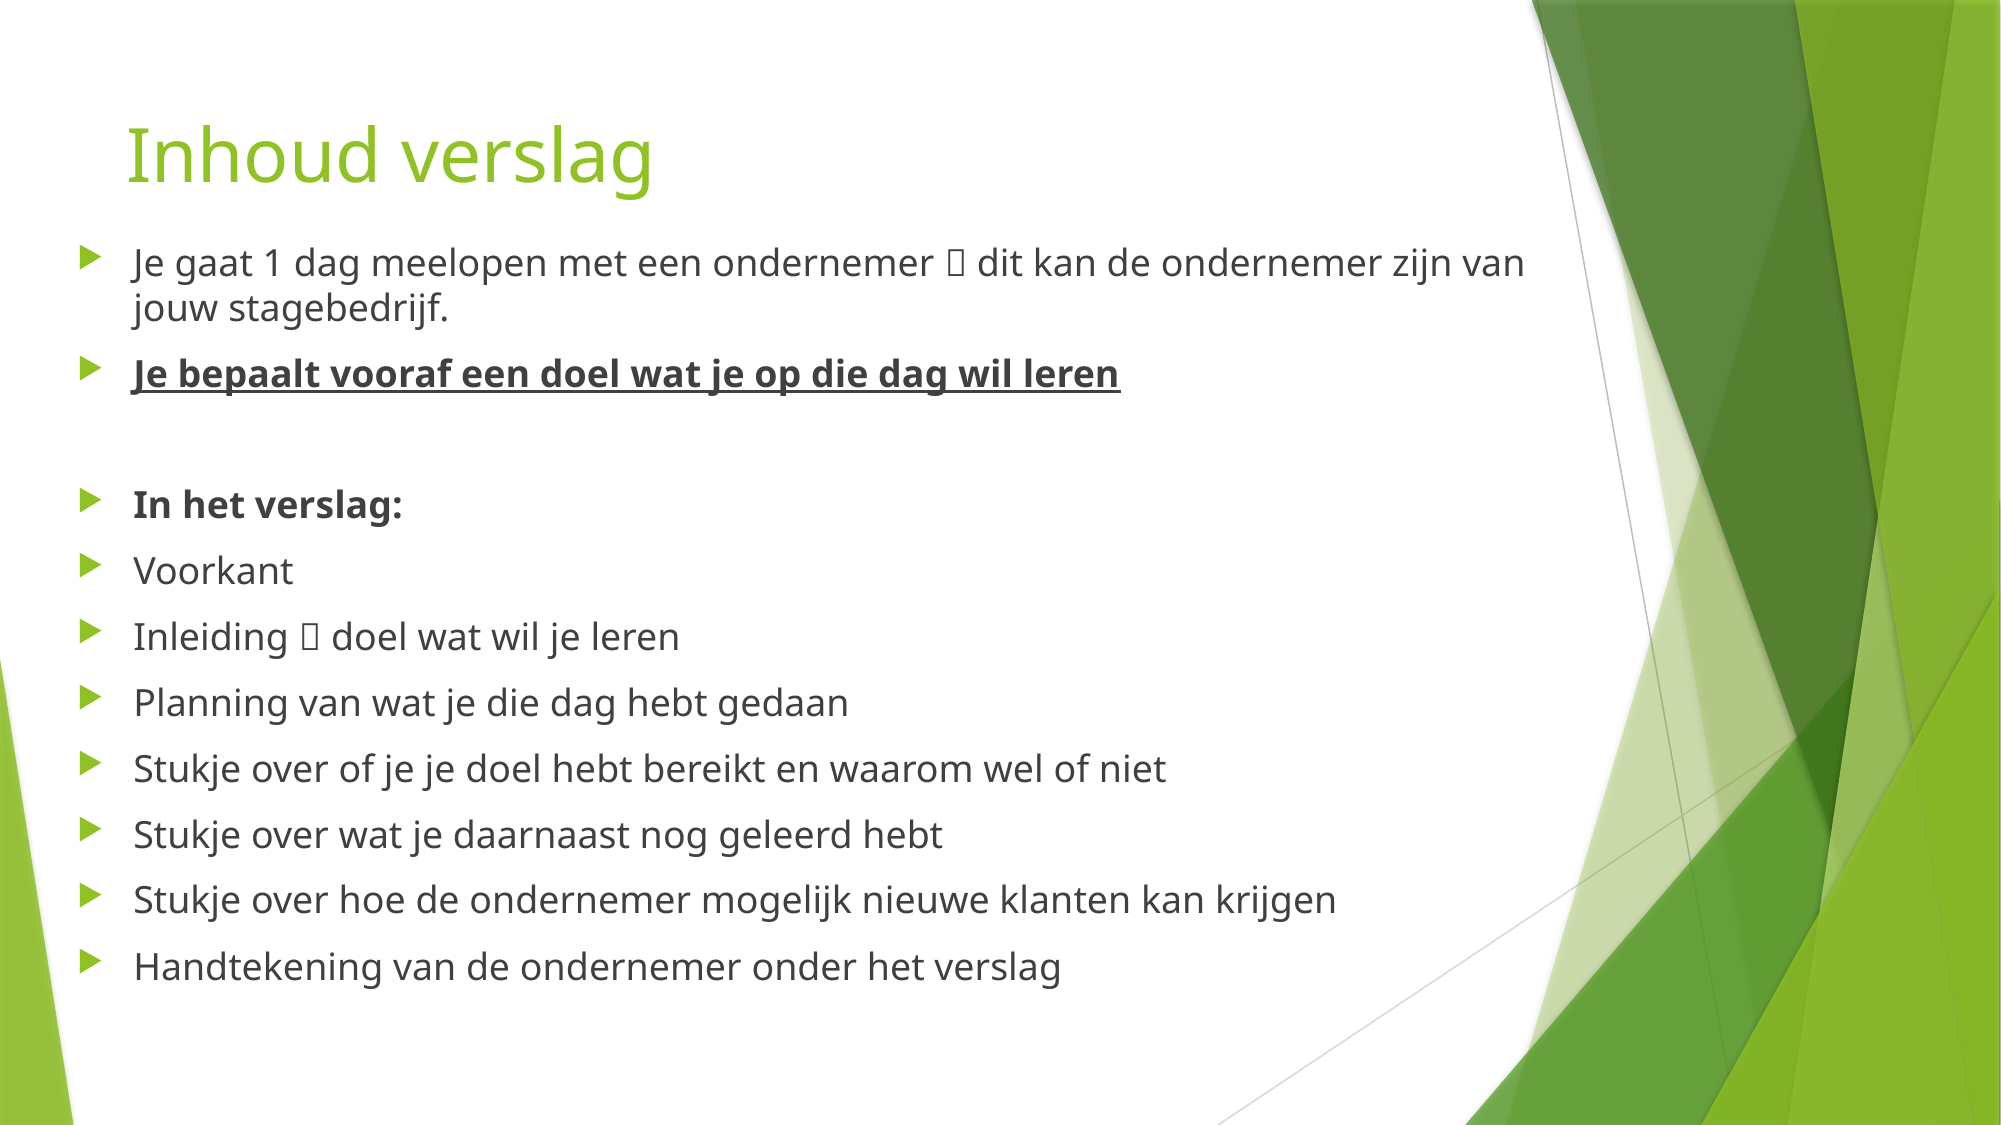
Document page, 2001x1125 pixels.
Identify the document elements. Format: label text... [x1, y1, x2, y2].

list Je gaat 1 dag meelopen met een ondernemer  dit kan de ondernemer zijn van jouw stagebedrijf. Je bepaalt vooraf een doel wat je op die dag wil leren In het verslag: Voorkant Inleiding  doel wat wil je leren Planning van wat je die dag hebt gedaan Stukje over of je je doel hebt bereikt en waarom wel of niet Stukje over wat je daarnaast nog geleerd hebt Stukje over hoe de ondernemer mogelijk nieuwe klanten kan krijgen Handtekening van de ondernemer onder het verslag [62, 231, 1618, 1033]
title Inhoud verslag [111, 99, 1522, 231]
